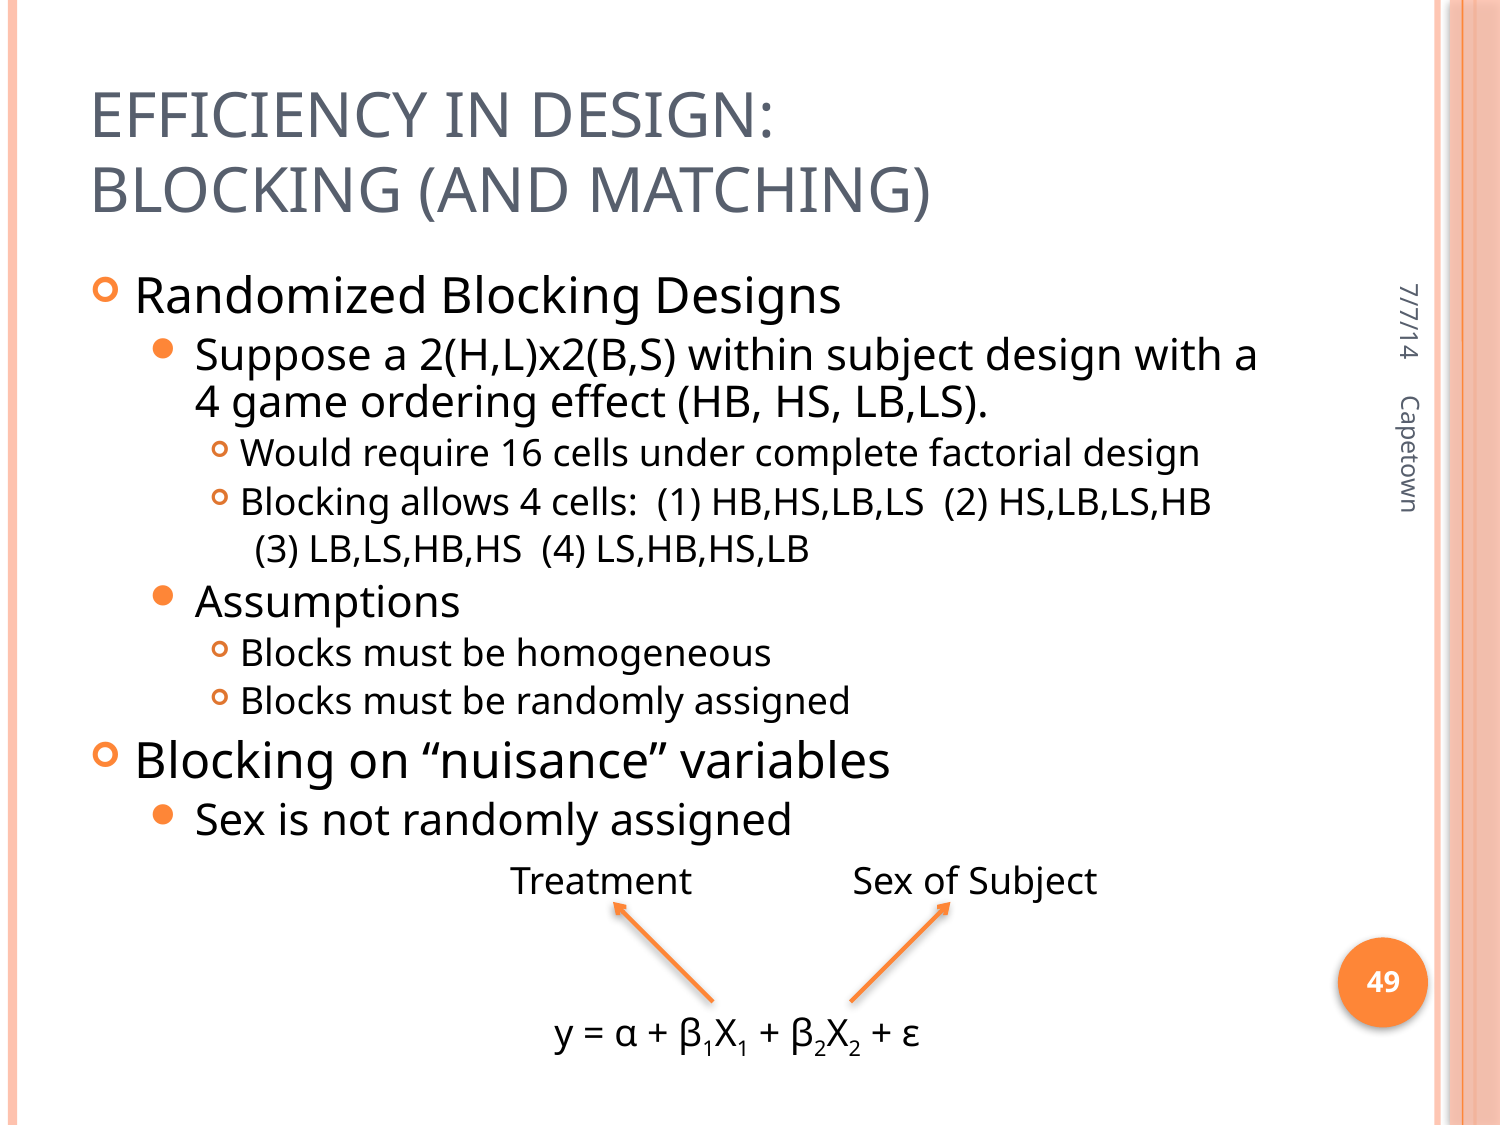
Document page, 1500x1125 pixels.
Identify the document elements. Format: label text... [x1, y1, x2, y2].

footer Capetown [1379, 380, 1440, 906]
text_box Sex of Subject [837, 849, 1113, 910]
text_box y = α + β1X1 + β2X2 + ε [539, 1001, 936, 1068]
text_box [849, 901, 951, 1003]
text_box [612, 901, 714, 1003]
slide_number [1378, 43, 1442, 374]
list Randomized Blocking Designs Suppose a 2(H,L)x2(B,S) within subject design with a 4 game ordering effect (HB, HS, LB,LS). Would require 16 cells under complete factorial design Blocking allows 4 cells: (1) HB,HS,LB,LS (2) HS,LB,LS,HB (3) LB,LS,HB,HS (4) LS,HB,HS,LB Assumptions Blocks must be homogeneous Blocks must be randomly assigned Blocking on “nuisance” variables Sex is not randomly assigned [75, 262, 1300, 1062]
title Efficiency In Design: Blocking (and Matching) [75, 45, 1300, 233]
slide_number 49 [1333, 940, 1434, 1027]
text_box Treatment [495, 849, 708, 910]
